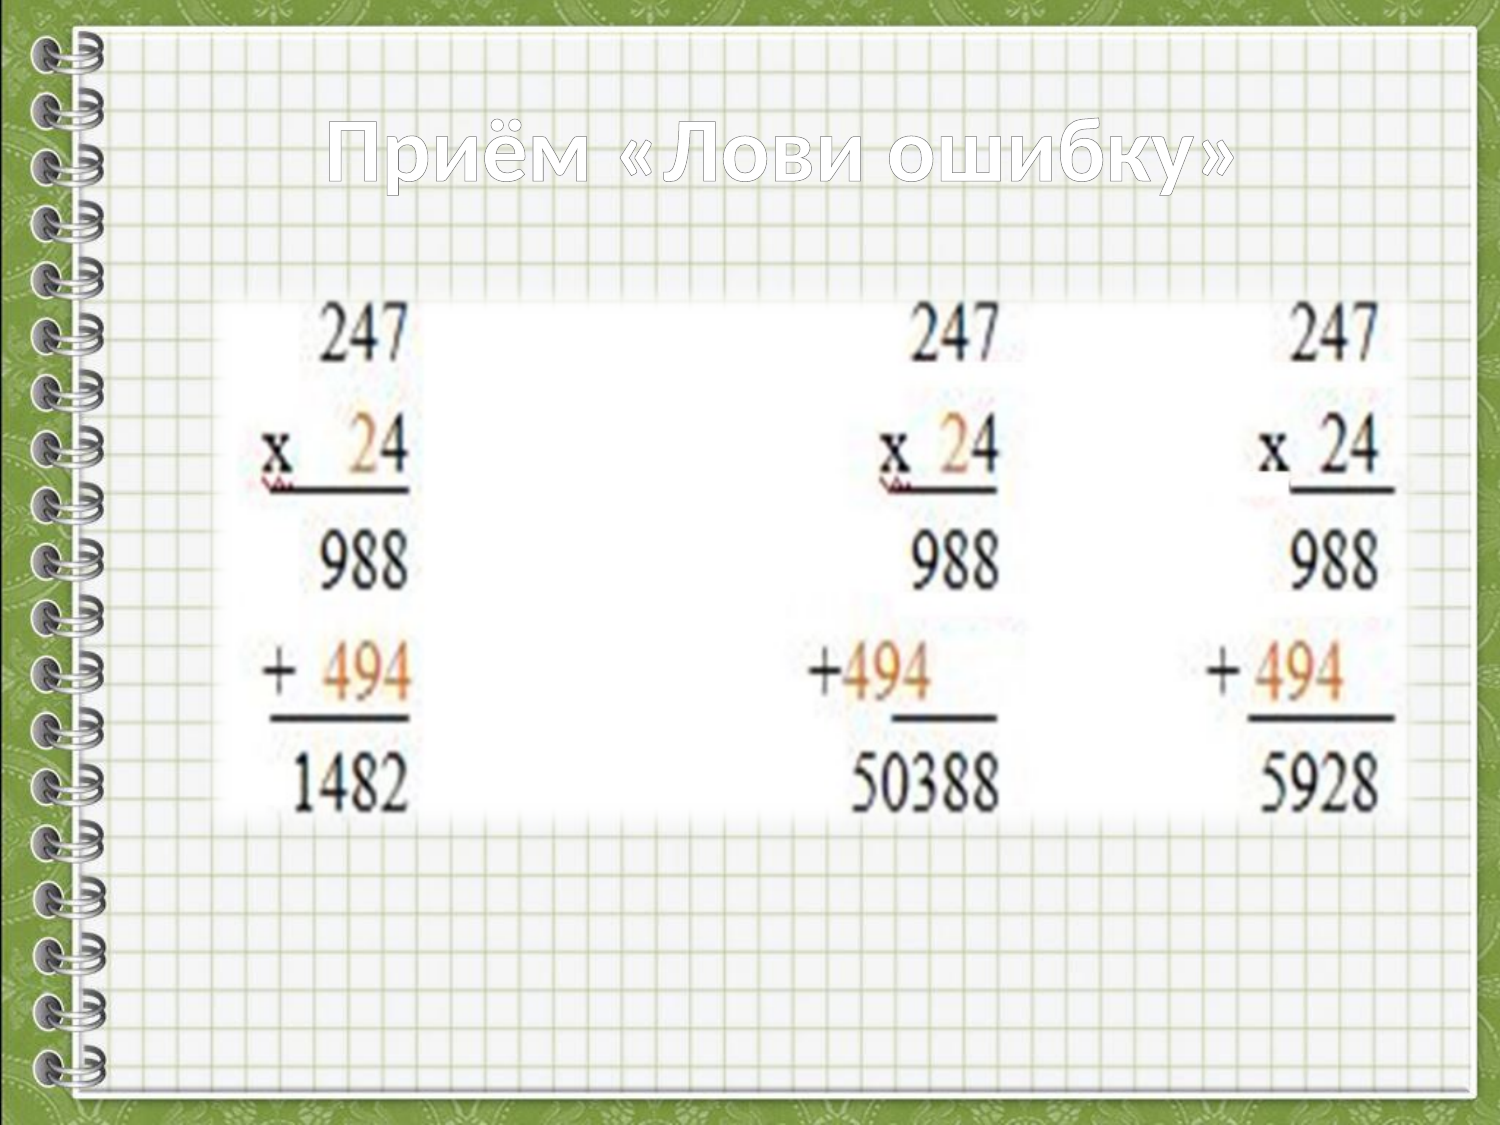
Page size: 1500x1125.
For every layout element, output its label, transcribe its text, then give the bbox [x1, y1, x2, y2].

picture [0, 0, 1500, 1125]
text_box Приём «Лови ошибку» [308, 81, 1261, 207]
